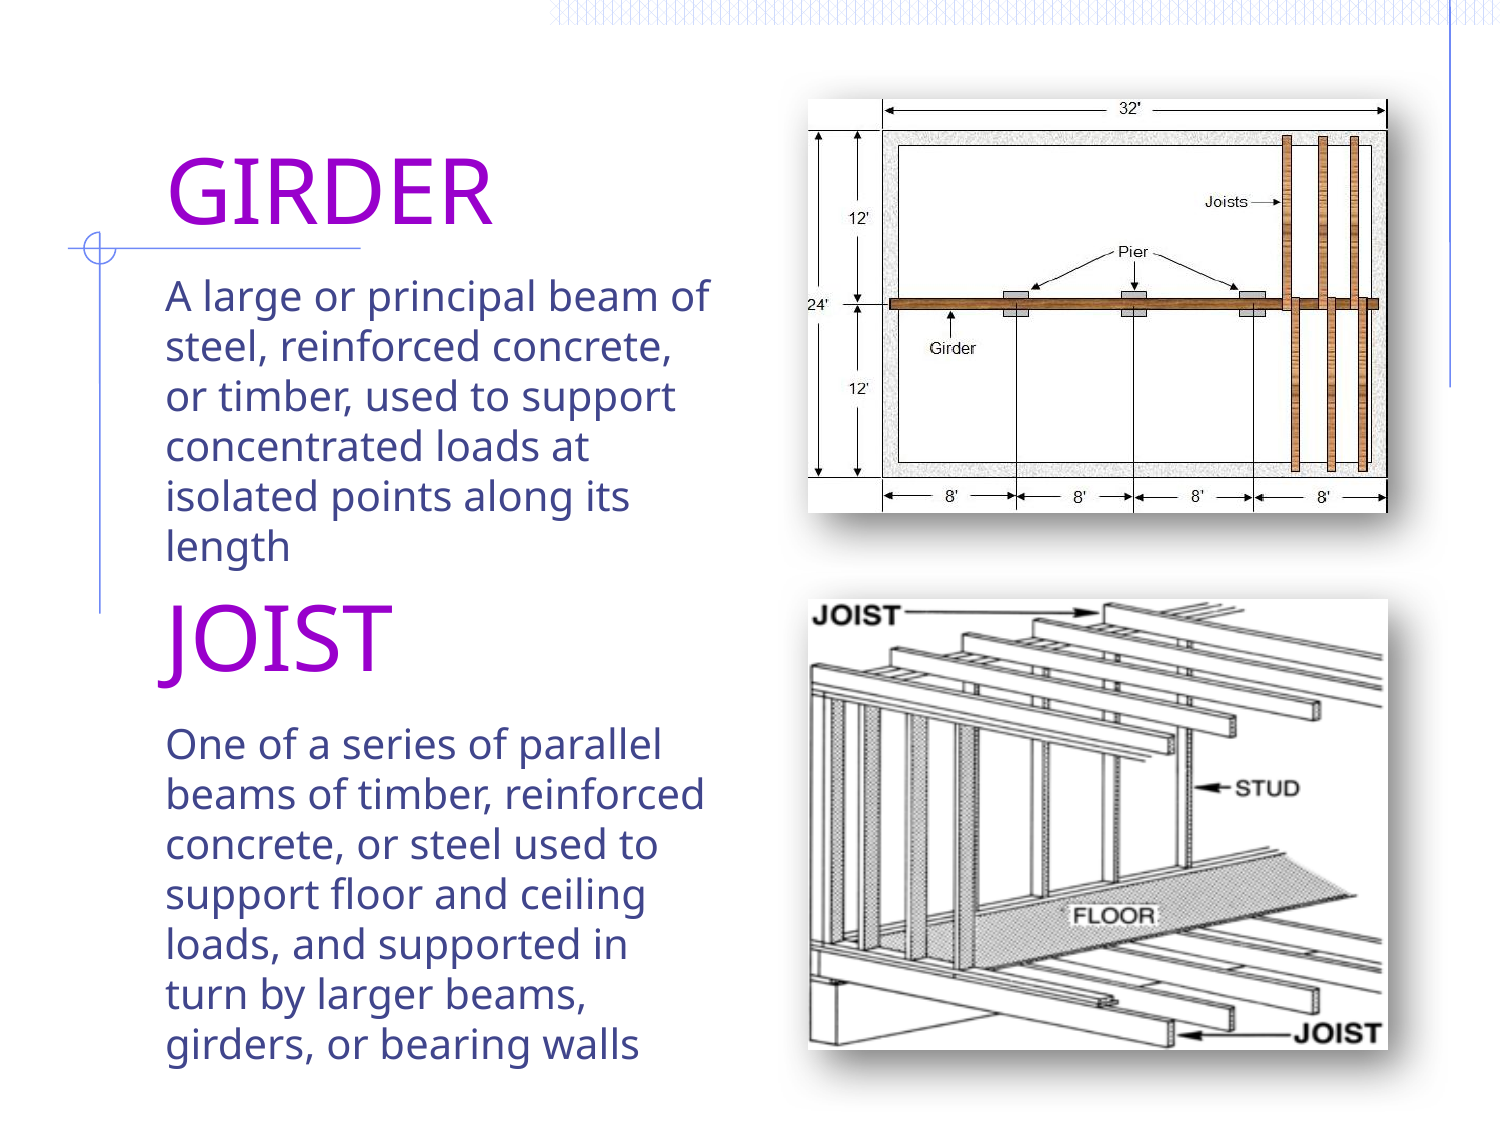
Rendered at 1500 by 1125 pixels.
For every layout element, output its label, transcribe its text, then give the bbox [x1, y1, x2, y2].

list One of a series of parallel beams of timber, reinforced concrete, or steel used to support floor and ceiling loads, and supported in turn by larger beams, girders, or bearing walls [150, 710, 738, 1010]
picture [808, 99, 1388, 513]
list GIRDER [150, 99, 803, 250]
list JOIST [150, 547, 1000, 698]
picture [808, 599, 1388, 1051]
list A large or principal beam of steel, reinforced concrete, or timber, used to support concentrated loads at isolated points along its length [150, 262, 738, 547]
